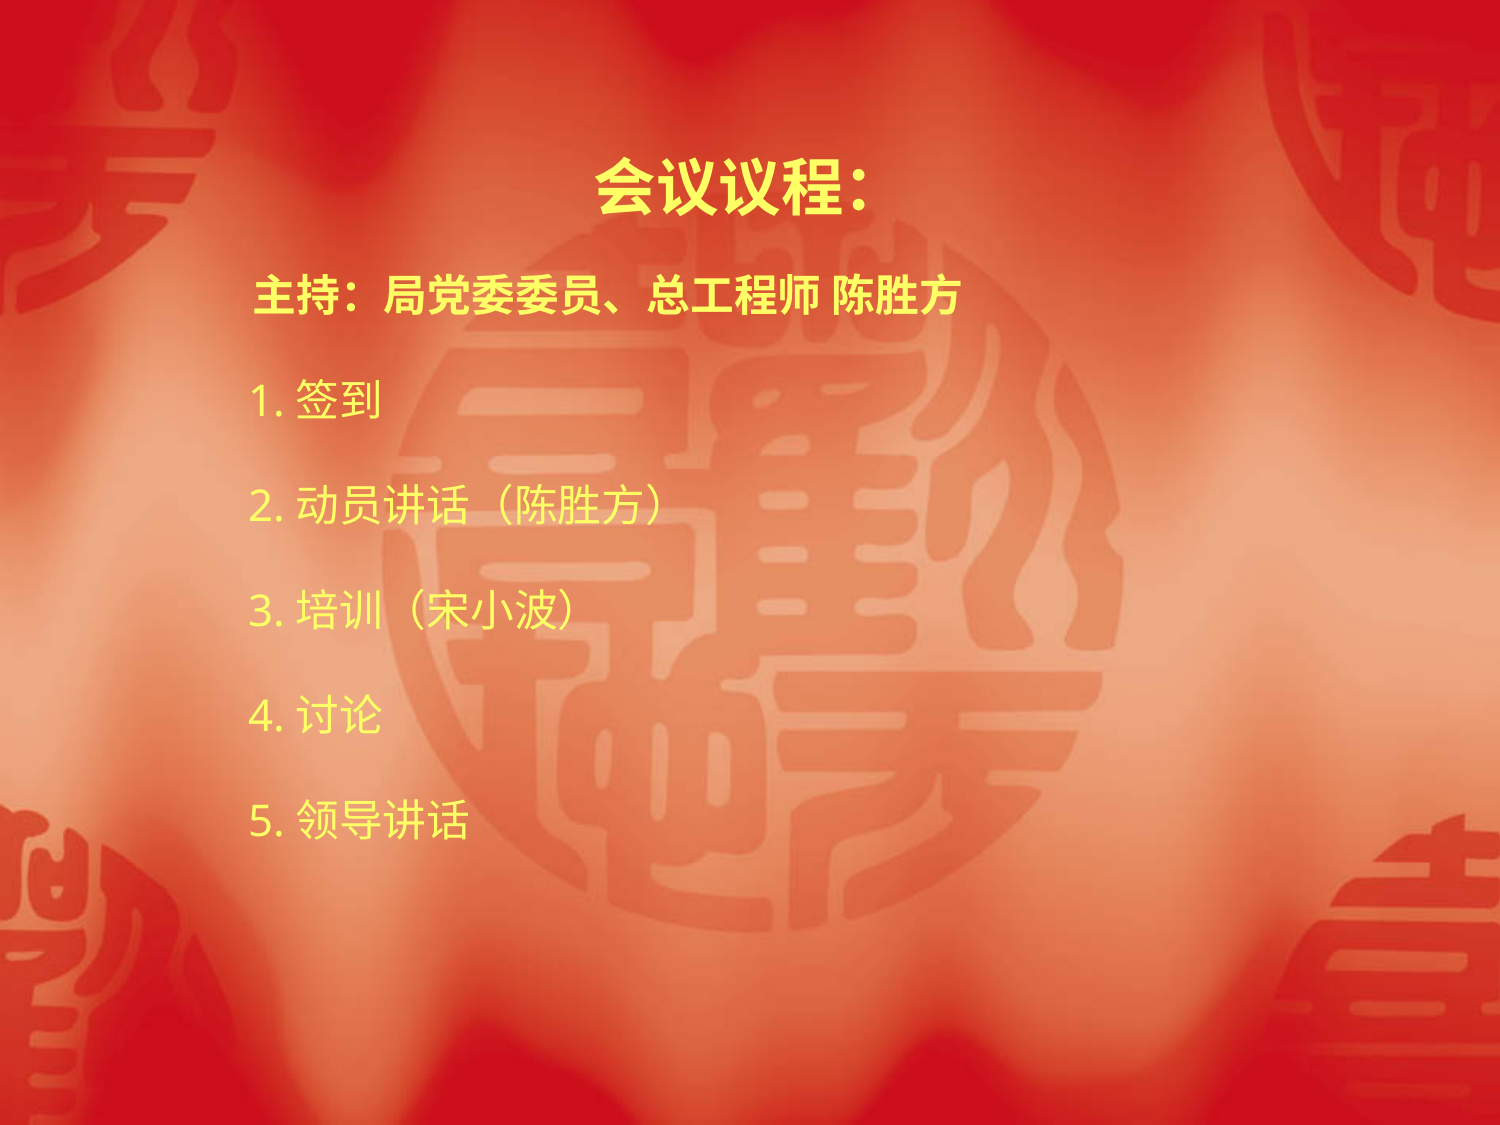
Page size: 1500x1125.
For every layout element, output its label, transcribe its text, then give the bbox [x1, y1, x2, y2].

text_box 会议议程： 主持：局党委委员、总工程师 陈胜方 1.签到 2.动员讲话（陈胜方） 3.培训（宋小波） 4.讨论 5.领导讲话 [187, 140, 1313, 853]
picture [0, 0, 1500, 1125]
